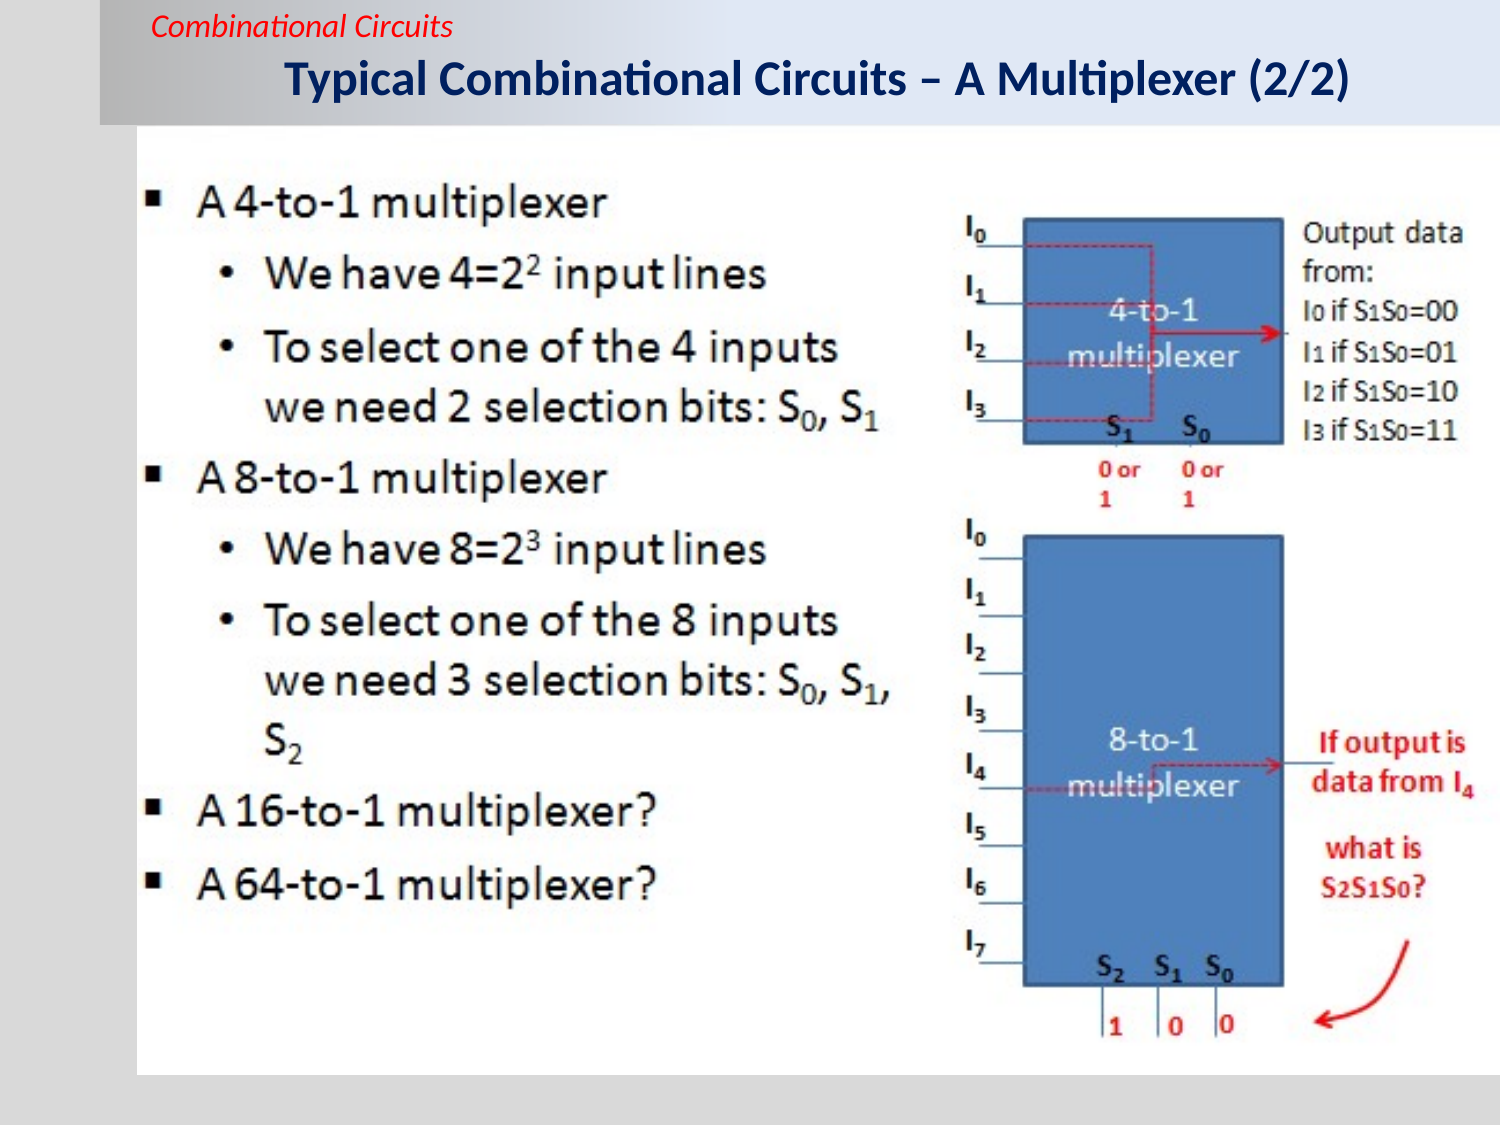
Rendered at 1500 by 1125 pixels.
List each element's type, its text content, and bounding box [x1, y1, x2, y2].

title Typical Combinational Circuits – A Multiplexer (2/2) [135, 37, 1500, 113]
picture [137, 124, 1500, 1076]
list Combinational Circuits [135, 0, 650, 47]
